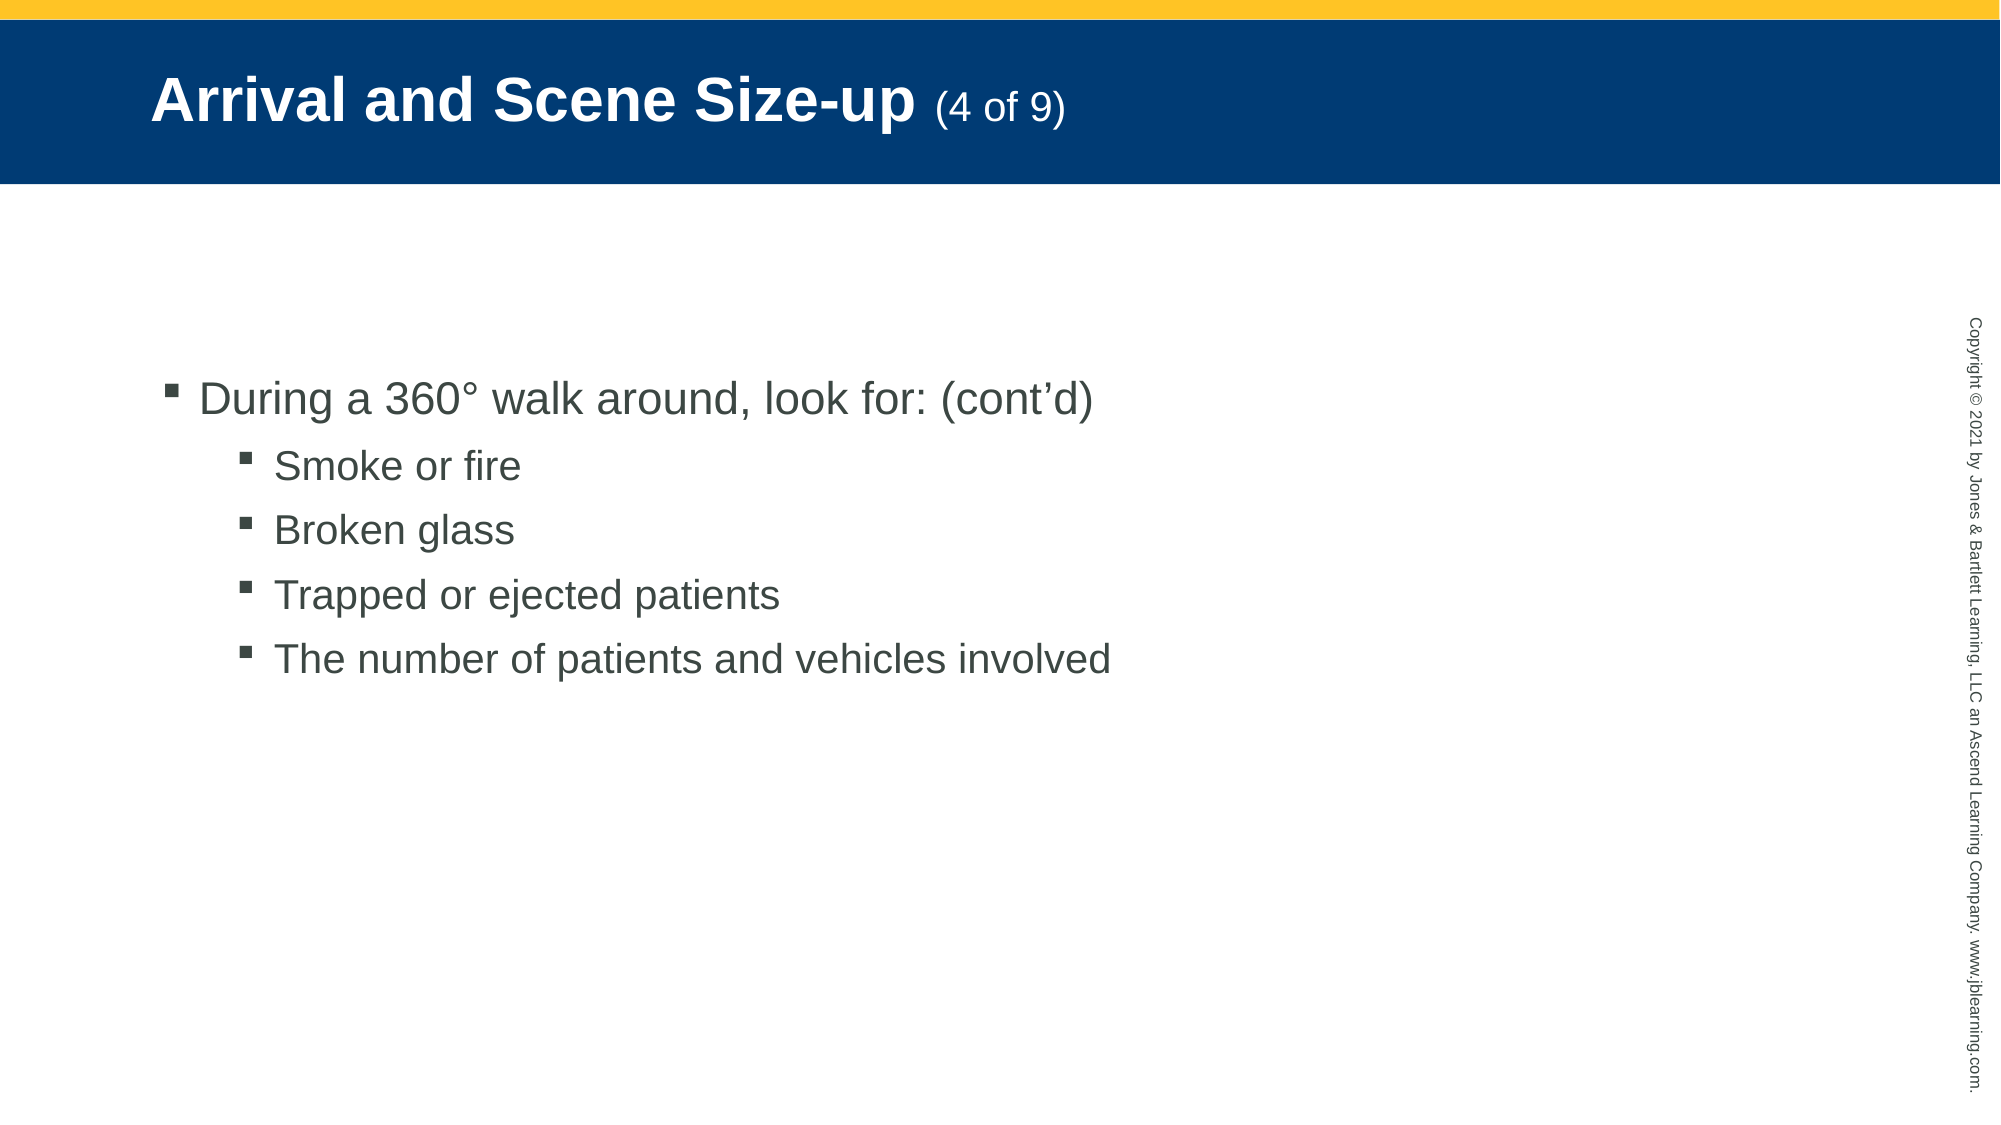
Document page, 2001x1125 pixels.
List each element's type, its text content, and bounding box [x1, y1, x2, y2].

list During a 360° walk around, look for: (cont’d) Smoke or fire Broken glass Trapped or ejected patients The number of patients and vehicles involved [146, 361, 1859, 1016]
title Arrival and Scene Size-up (4 of 9) [0, 19, 2000, 185]
